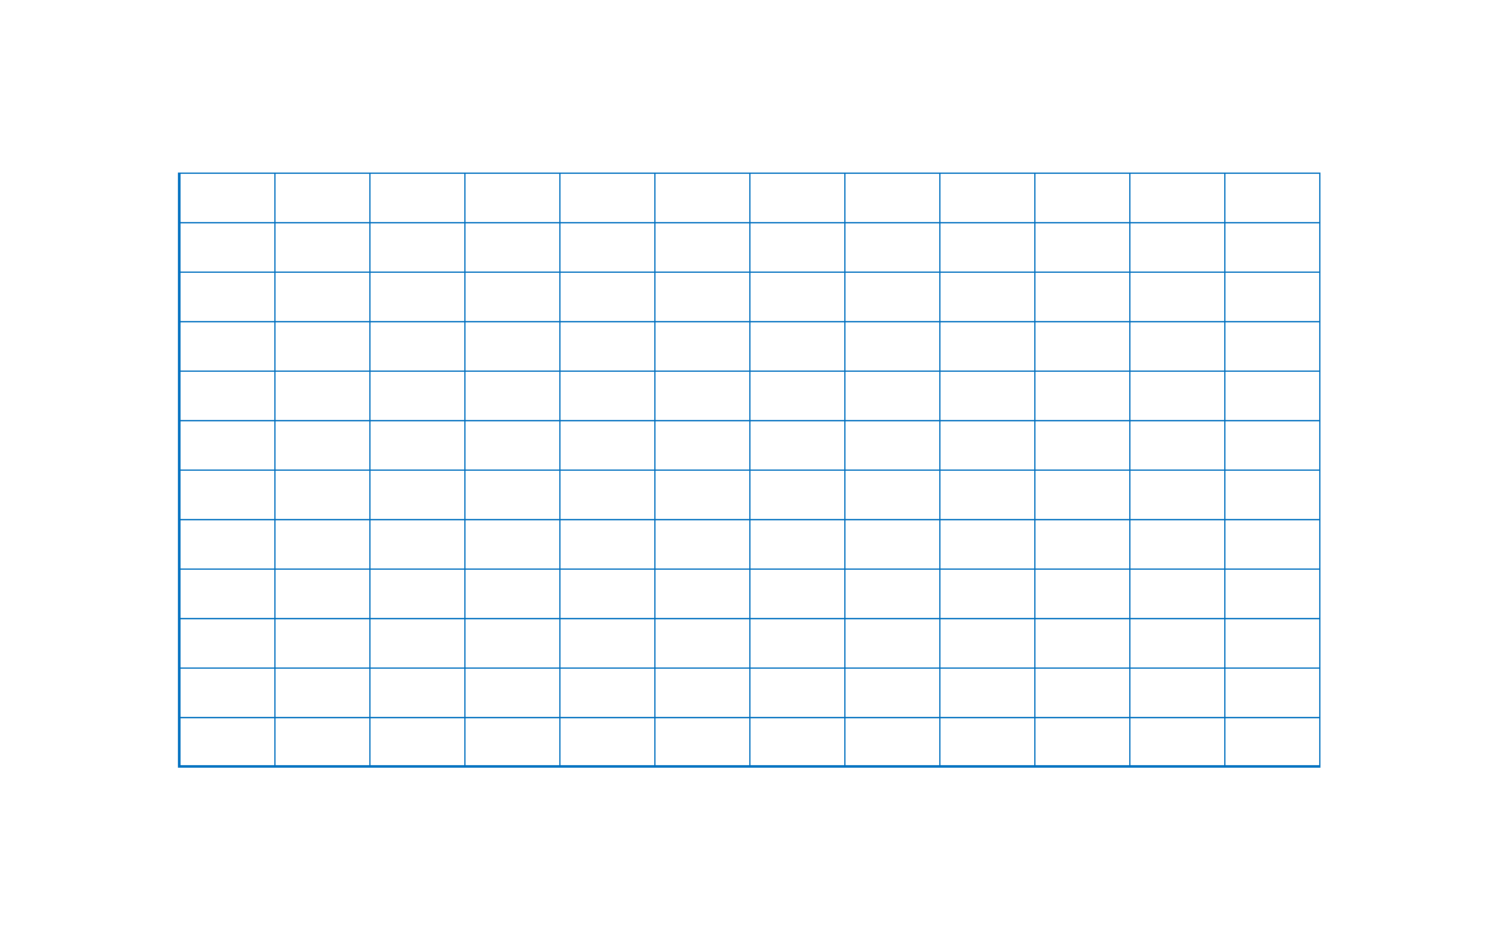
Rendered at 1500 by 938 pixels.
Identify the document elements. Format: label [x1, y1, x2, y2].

picture [169, 161, 1331, 777]
